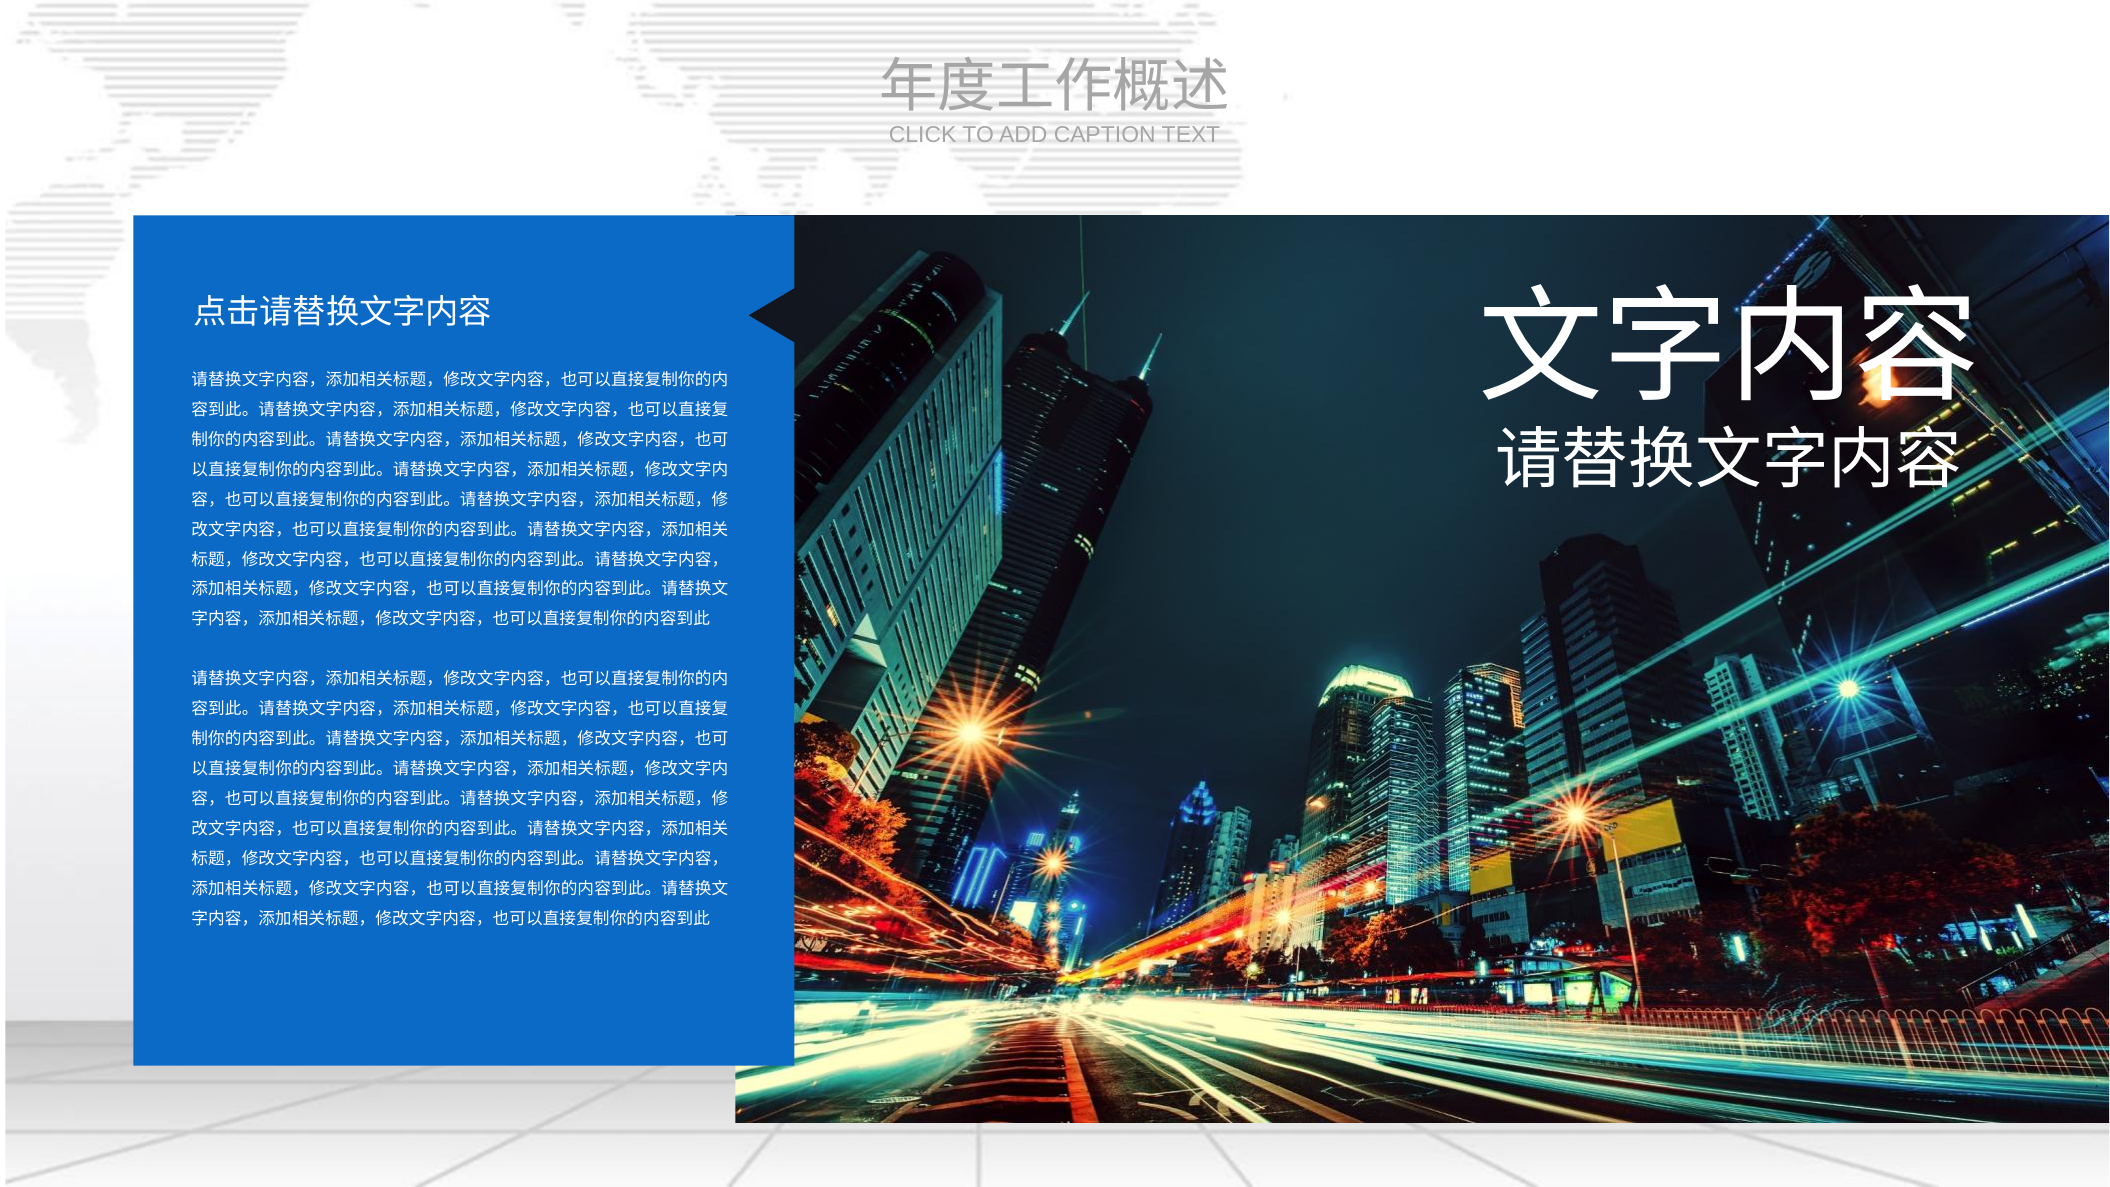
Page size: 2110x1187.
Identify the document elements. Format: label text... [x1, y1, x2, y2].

text_box [734, 214, 2110, 1124]
text_box CLICK TO ADD CAPTION TEXT [865, 119, 1245, 147]
text_box 文字内容 [1478, 265, 1980, 416]
text_box 年度工作概述 [865, 48, 1245, 119]
picture [5, 0, 2110, 1187]
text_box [133, 215, 795, 1066]
text_box 请替换文字内容 [1495, 415, 1978, 496]
